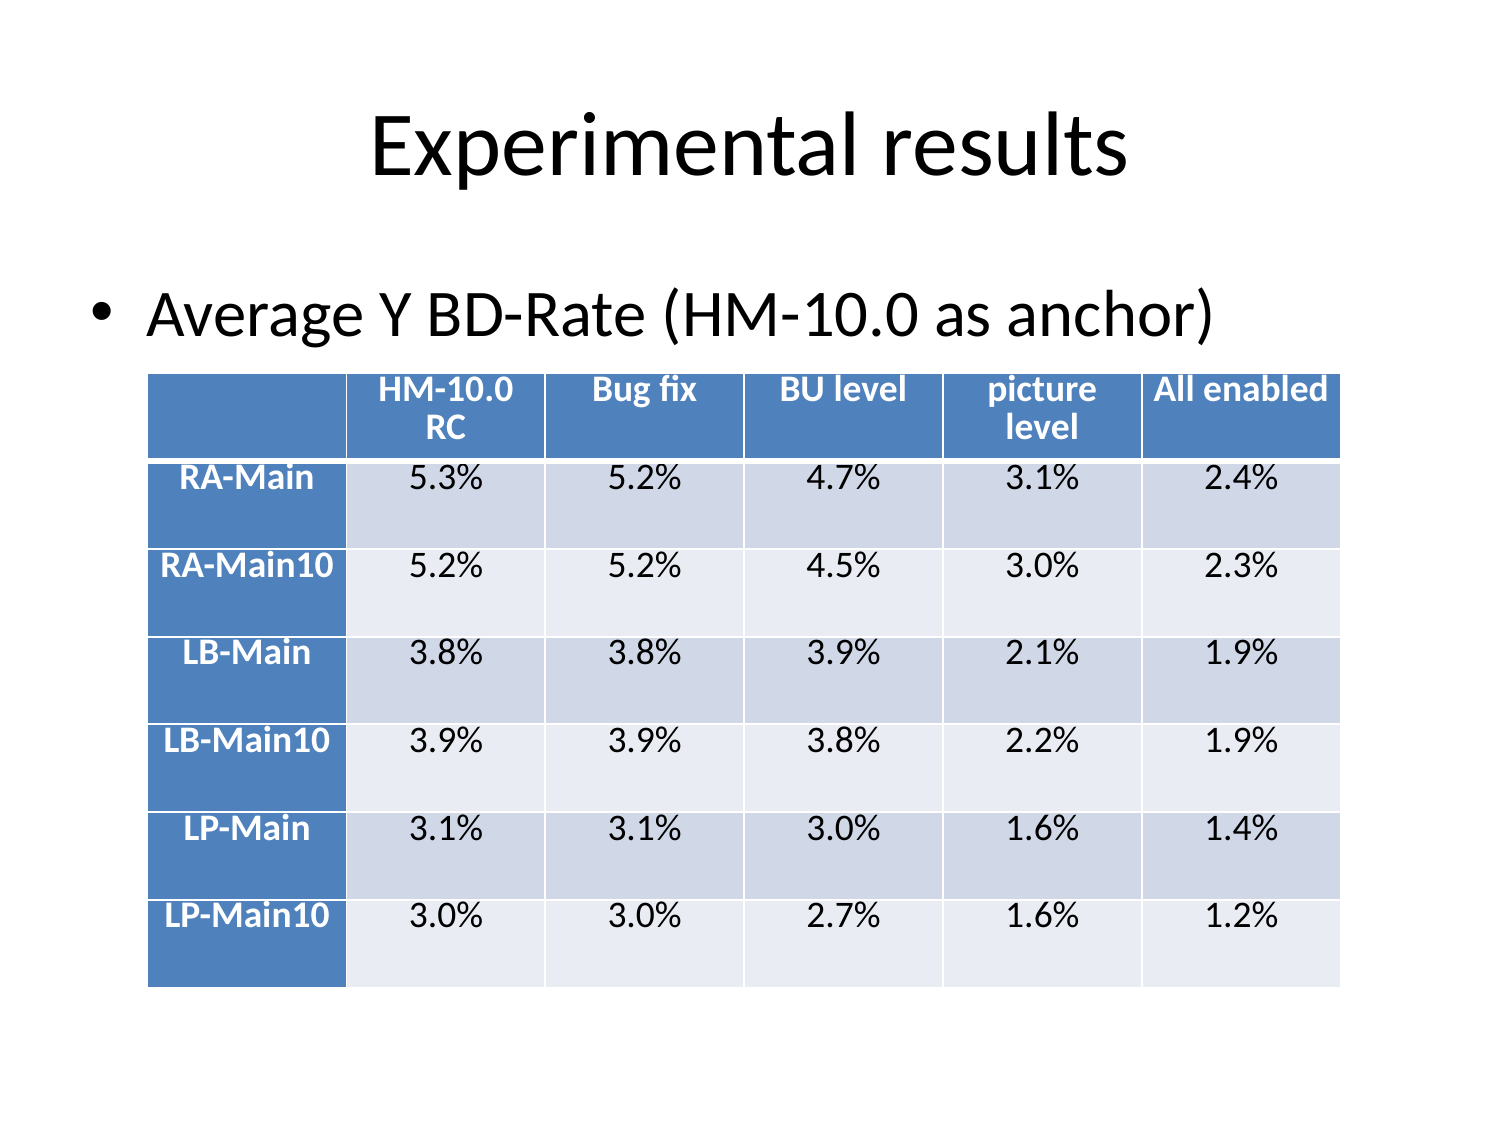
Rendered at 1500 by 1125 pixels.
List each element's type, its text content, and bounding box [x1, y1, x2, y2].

table_cell 3.9% [347, 725, 544, 811]
table_cell 5.3% [347, 464, 544, 548]
table_cell 1.9% [1143, 725, 1340, 811]
table_cell 2.3% [1143, 550, 1340, 636]
table_header HM-10.0 RC [347, 374, 544, 458]
table_header BU level [745, 374, 942, 458]
table_cell LP-Main10 [148, 901, 346, 987]
table_cell 3.0% [546, 901, 743, 987]
table_cell 2.7% [745, 901, 942, 987]
table_cell 4.5% [745, 550, 942, 636]
table_cell RA-Main [148, 464, 346, 548]
table_cell 3.1% [546, 813, 743, 899]
list Average Y BD-Rate (HM-10.0 as anchor) [75, 262, 1425, 1005]
table_cell 5.2% [347, 550, 544, 636]
table_cell 3.9% [745, 638, 942, 723]
table_cell LP-Main [148, 813, 346, 899]
table_cell 4.7% [745, 464, 942, 548]
table_cell 1.6% [944, 901, 1141, 987]
table_cell 2.2% [944, 725, 1141, 811]
table_header All enabled [1143, 374, 1340, 458]
table_cell 1.2% [1143, 901, 1340, 987]
table_cell 3.0% [745, 813, 942, 899]
table_cell 3.0% [944, 550, 1141, 636]
table_cell 2.4% [1143, 464, 1340, 548]
table_cell 1.4% [1143, 813, 1340, 899]
table_cell LB-Main10 [148, 725, 346, 811]
table_cell 2.1% [944, 638, 1141, 723]
table_cell 3.8% [347, 638, 544, 723]
table_cell 3.0% [347, 901, 544, 987]
table_cell 3.8% [546, 638, 743, 723]
table_cell 1.9% [1143, 638, 1340, 723]
table_cell 3.8% [745, 725, 942, 811]
title Experimental results [75, 45, 1425, 233]
table_cell LB-Main [148, 638, 346, 723]
table_cell 5.2% [546, 464, 743, 548]
table_cell 1.6% [944, 813, 1141, 899]
table_header [148, 374, 346, 458]
table_header Bug fix [546, 374, 743, 458]
table_cell RA-Main10 [148, 550, 346, 636]
table_cell 5.2% [546, 550, 743, 636]
table_cell 3.9% [546, 725, 743, 811]
table_header picture level [944, 374, 1141, 458]
table_cell 3.1% [347, 813, 544, 899]
table_cell 3.1% [944, 464, 1141, 548]
